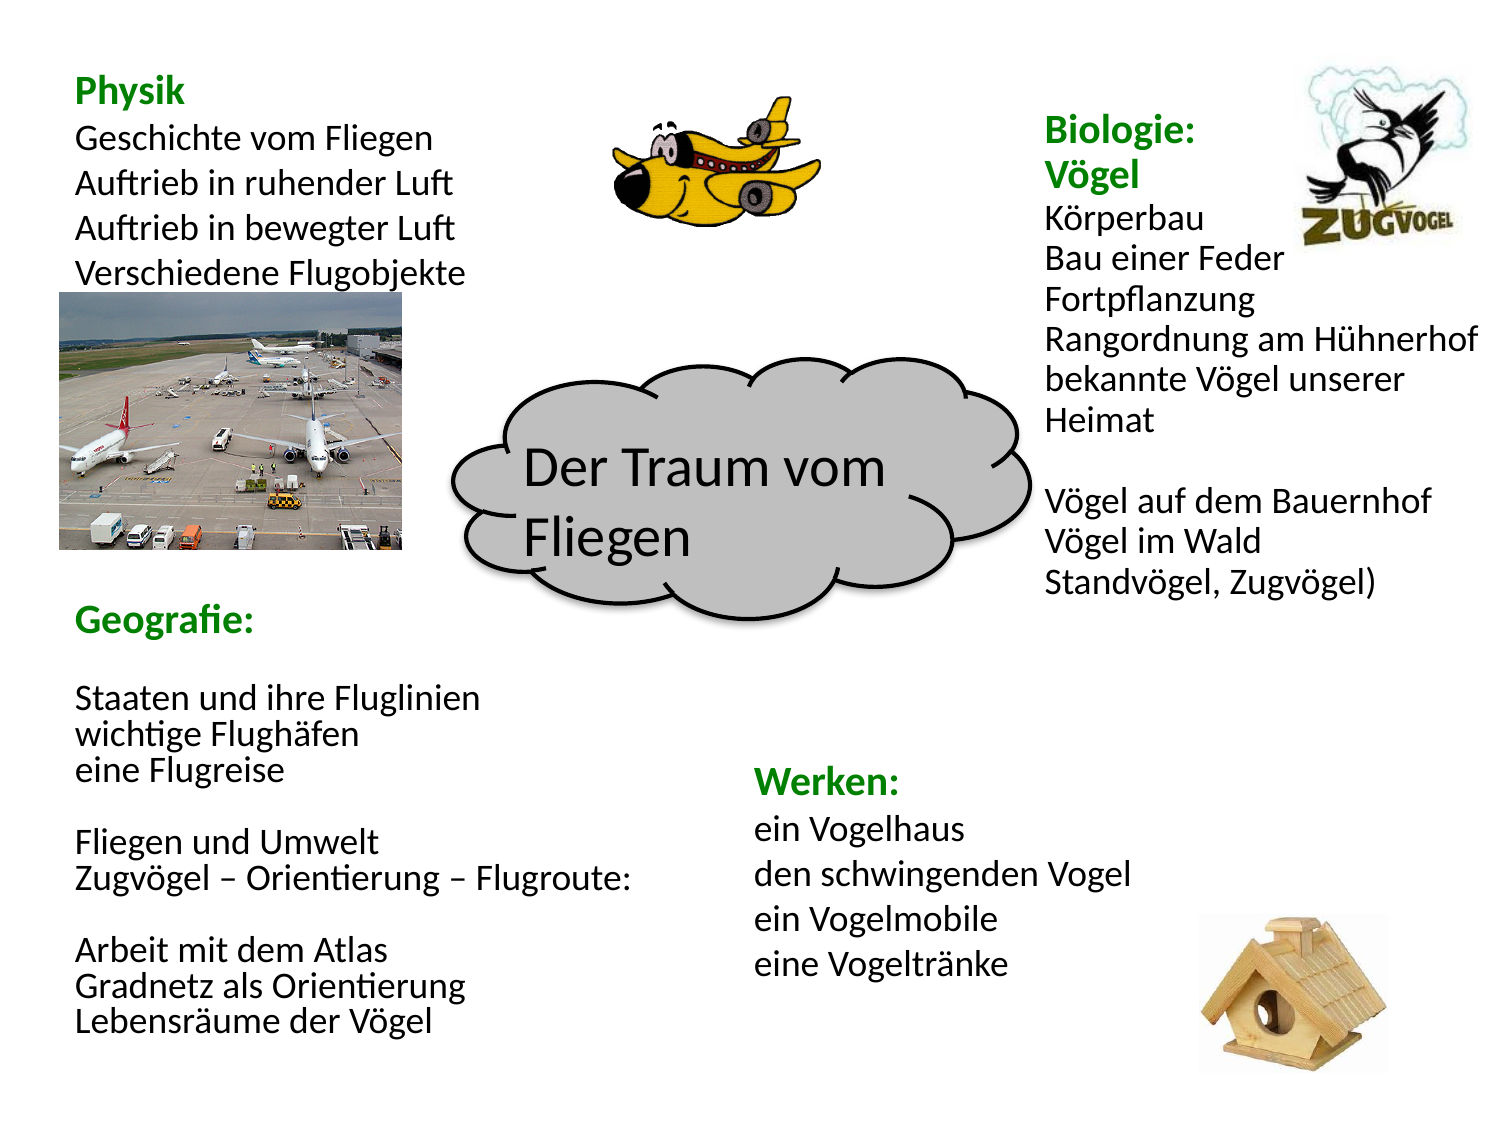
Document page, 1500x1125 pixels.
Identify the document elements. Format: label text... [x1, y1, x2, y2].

text_box Biologie: Vögel Körperbau Bau einer Feder Fortpflanzung Rangordnung am Hühnerhof bekannte Vögel unserer Heimat Vögel auf dem Bauernhof Vögel im Wald Standvögel, Zugvögel) [1029, 55, 1500, 655]
text_box Der Traum vom Fliegen [508, 421, 949, 576]
text_box Geografie: Staaten und ihre Fluglinien wichtige Flughäfen eine Flugreise Fliegen und Umwelt Zugvögel – Orientierung – Flugroute: Arbeit mit dem Atlas Gradnetz als Orientierung Lebensräume der Vögel [59, 549, 673, 1125]
text_box Physik Geschichte vom Fliegen Auftrieb in ruhender Luft Auftrieb in bewegter Luft Verschiedene Flugobjekte [59, 55, 509, 436]
picture [59, 292, 402, 550]
picture [606, 92, 826, 234]
picture [1293, 55, 1473, 253]
text_box [452, 358, 1029, 556]
text_box Werken: ein Vogelhaus den schwingenden Vogel ein Vogelmobile eine Vogeltränke [738, 746, 1294, 991]
text_box [673, 576, 927, 620]
picture [1199, 914, 1389, 1073]
